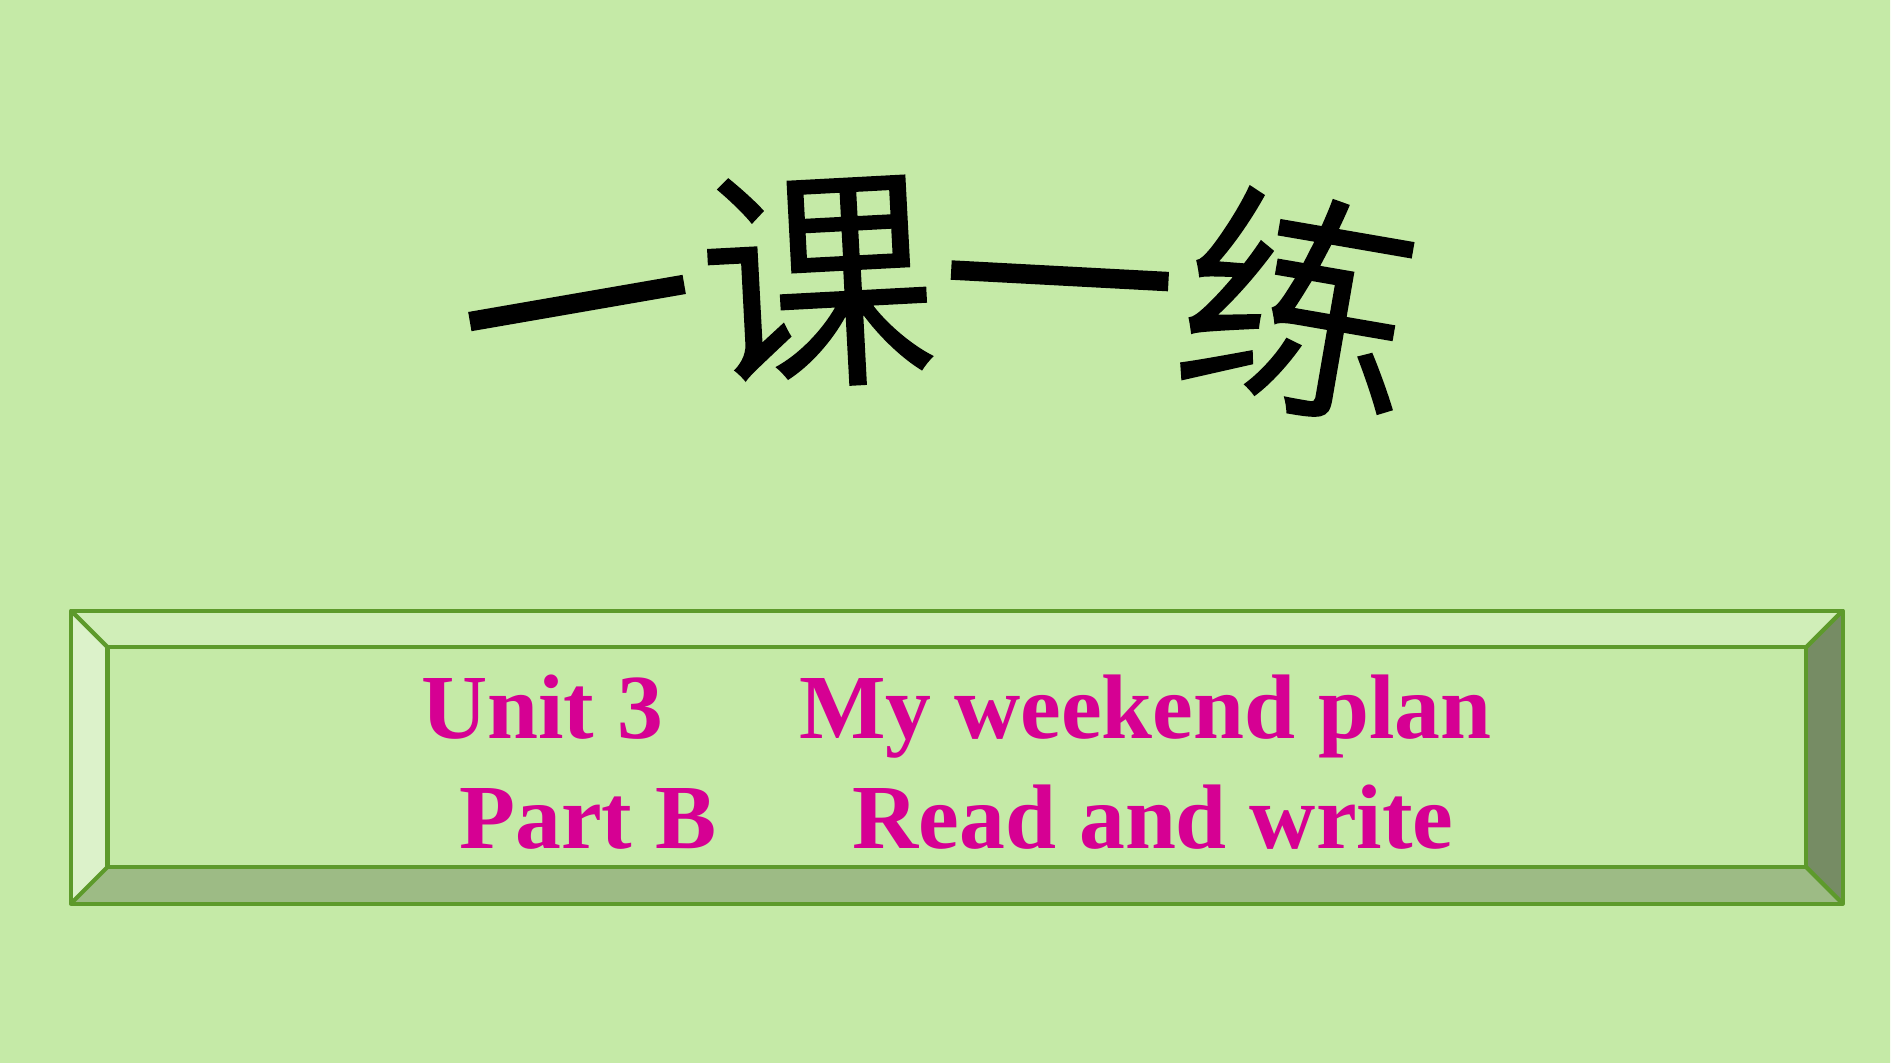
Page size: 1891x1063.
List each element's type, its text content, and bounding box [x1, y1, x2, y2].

text_box Unit 3 My weekend plan Part B Read and write [69, 609, 1845, 906]
